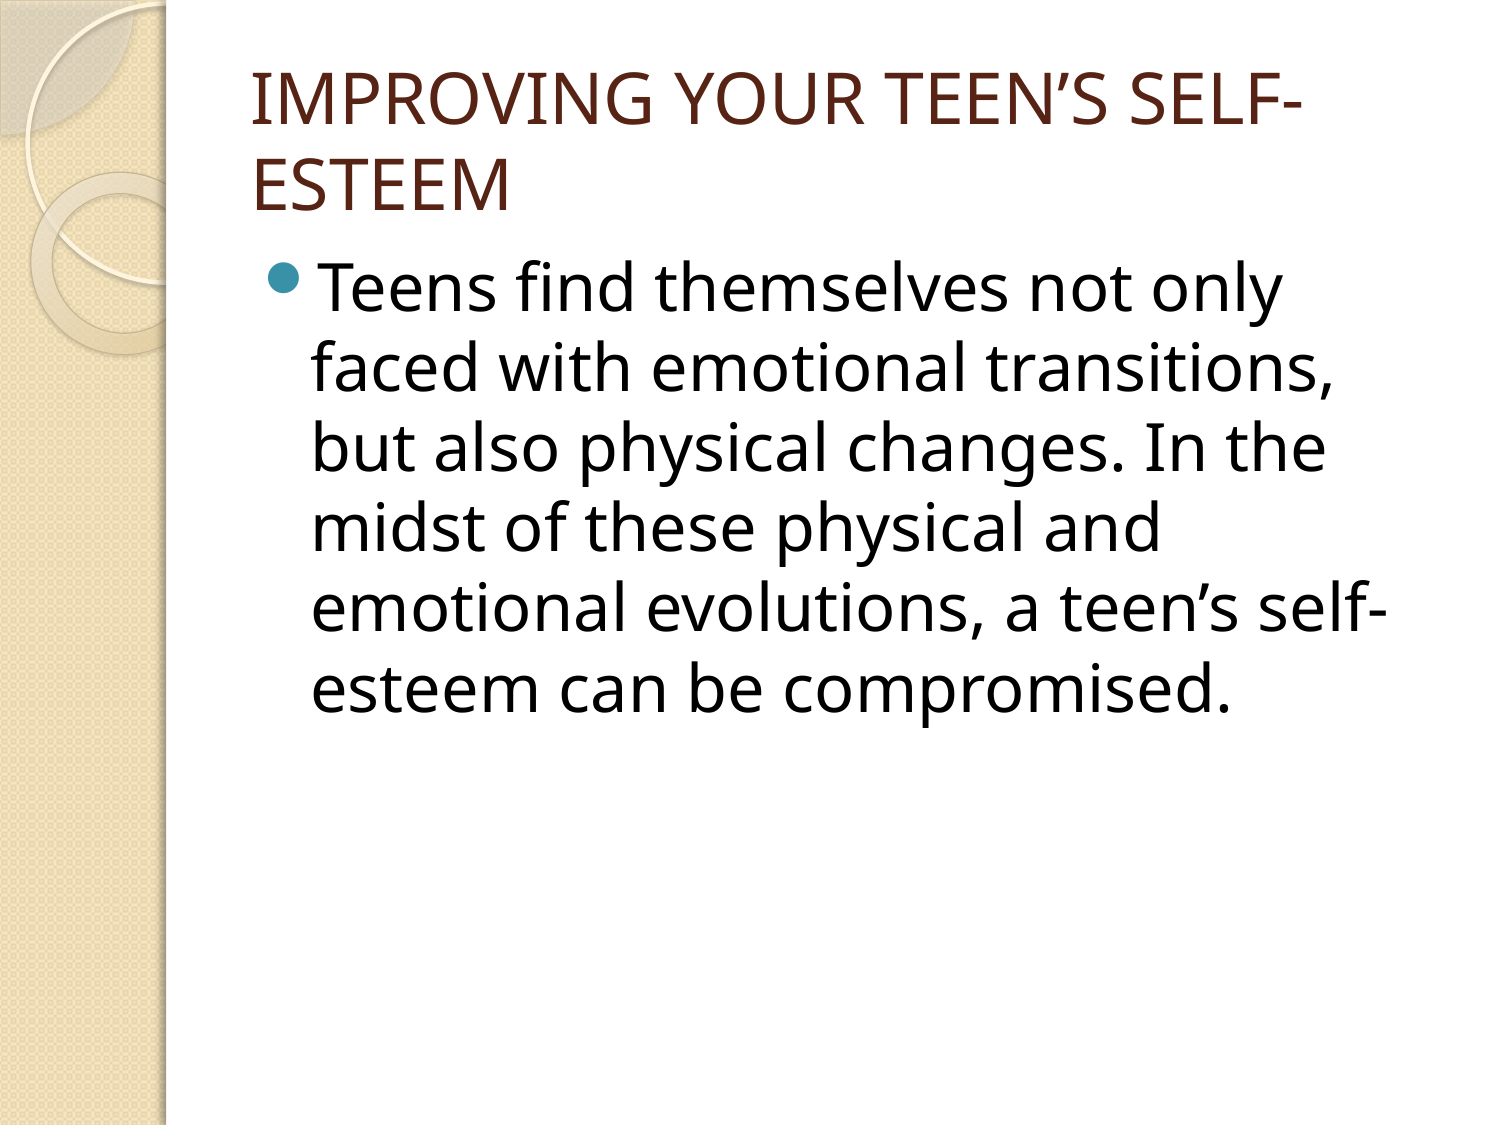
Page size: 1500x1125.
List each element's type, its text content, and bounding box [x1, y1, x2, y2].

title IMPROVING YOUR TEEN’S SELF-ESTEEM [235, 45, 1466, 233]
list Teens find themselves not only faced with emotional transitions, but also physical changes. In the midst of these physical and emotional evolutions, a teen’s self-esteem can be compromised. [235, 237, 1466, 1025]
